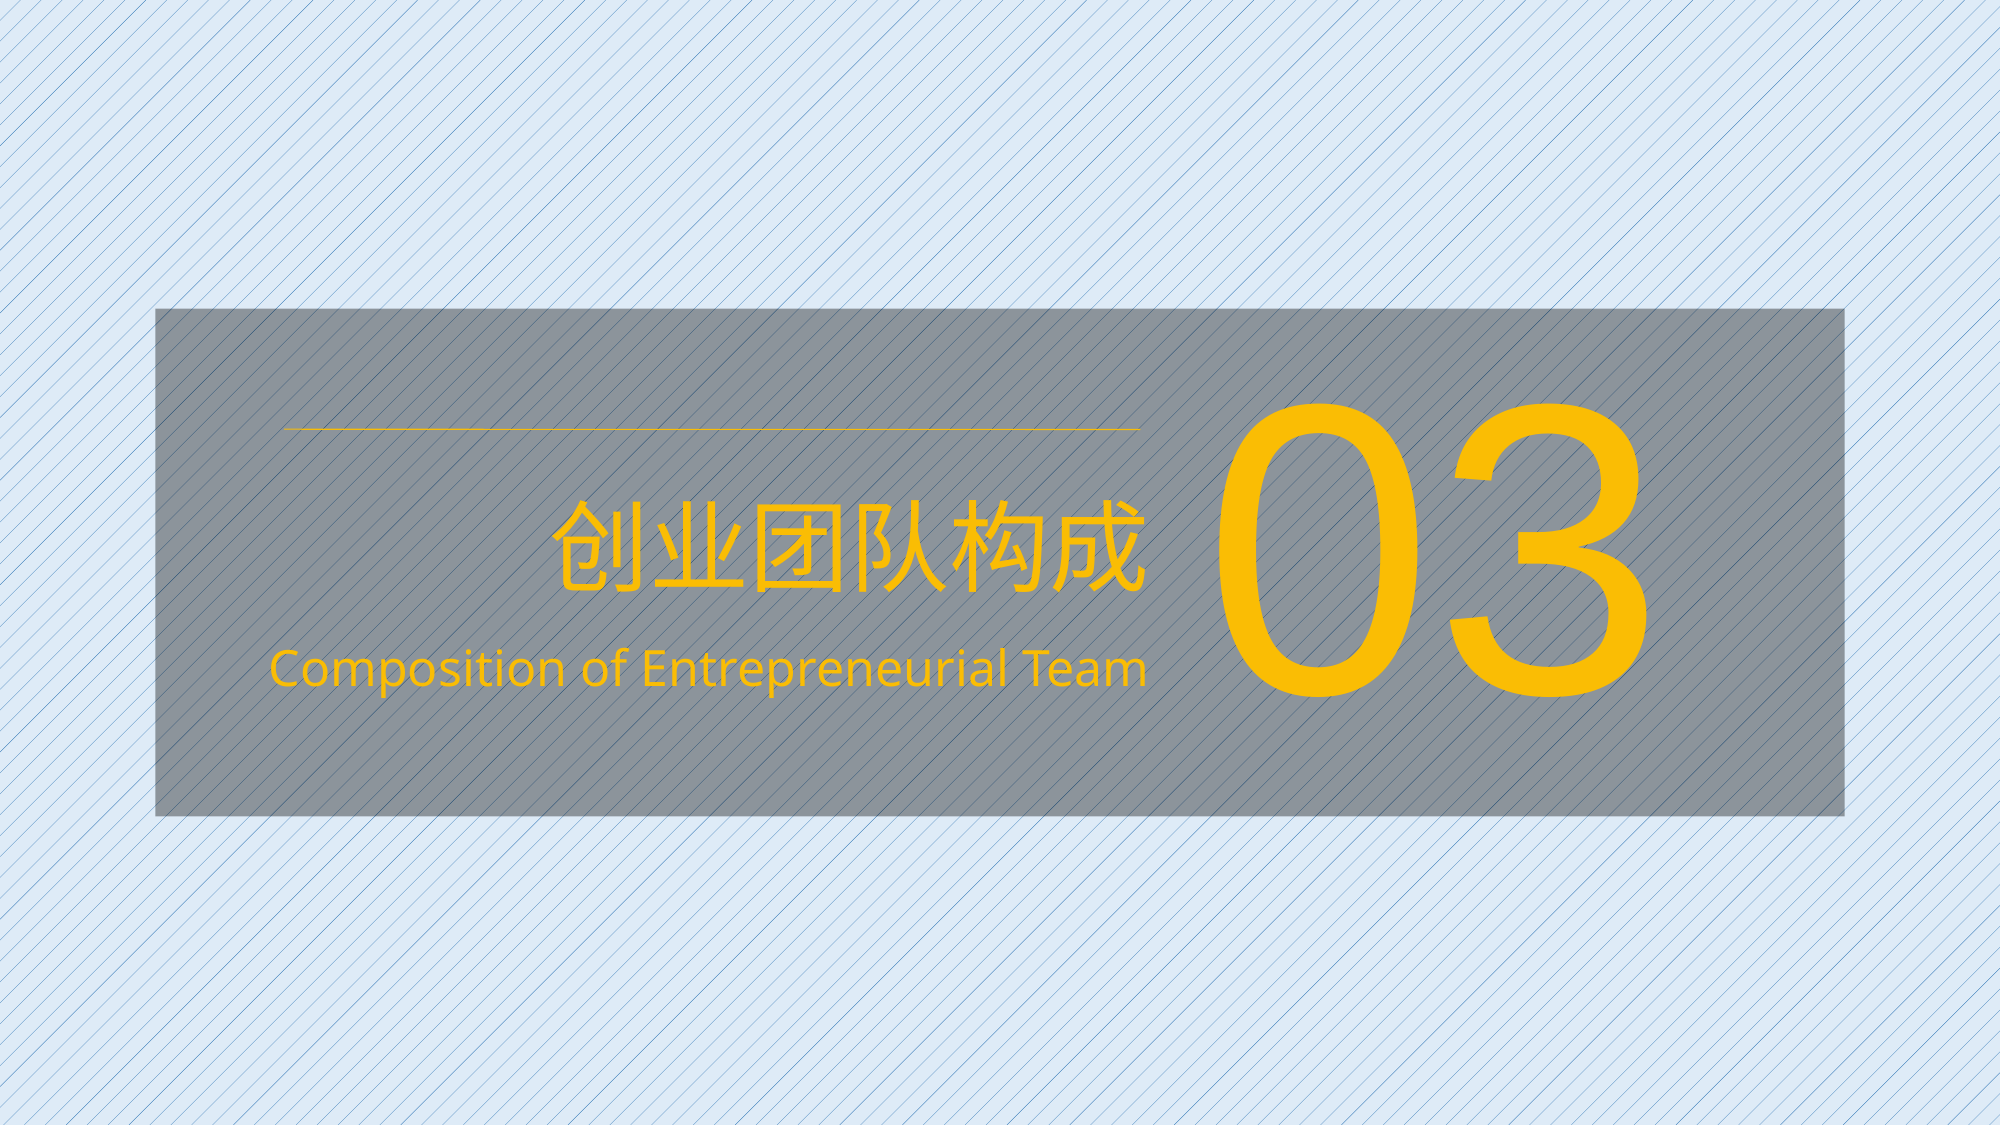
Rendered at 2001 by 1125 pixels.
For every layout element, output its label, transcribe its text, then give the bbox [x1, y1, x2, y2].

text_box Composition of Entrepreneurial Team [196, 616, 1165, 705]
text_box 03 [1188, 268, 1781, 788]
text_box 创业团队构成 [196, 451, 1165, 612]
